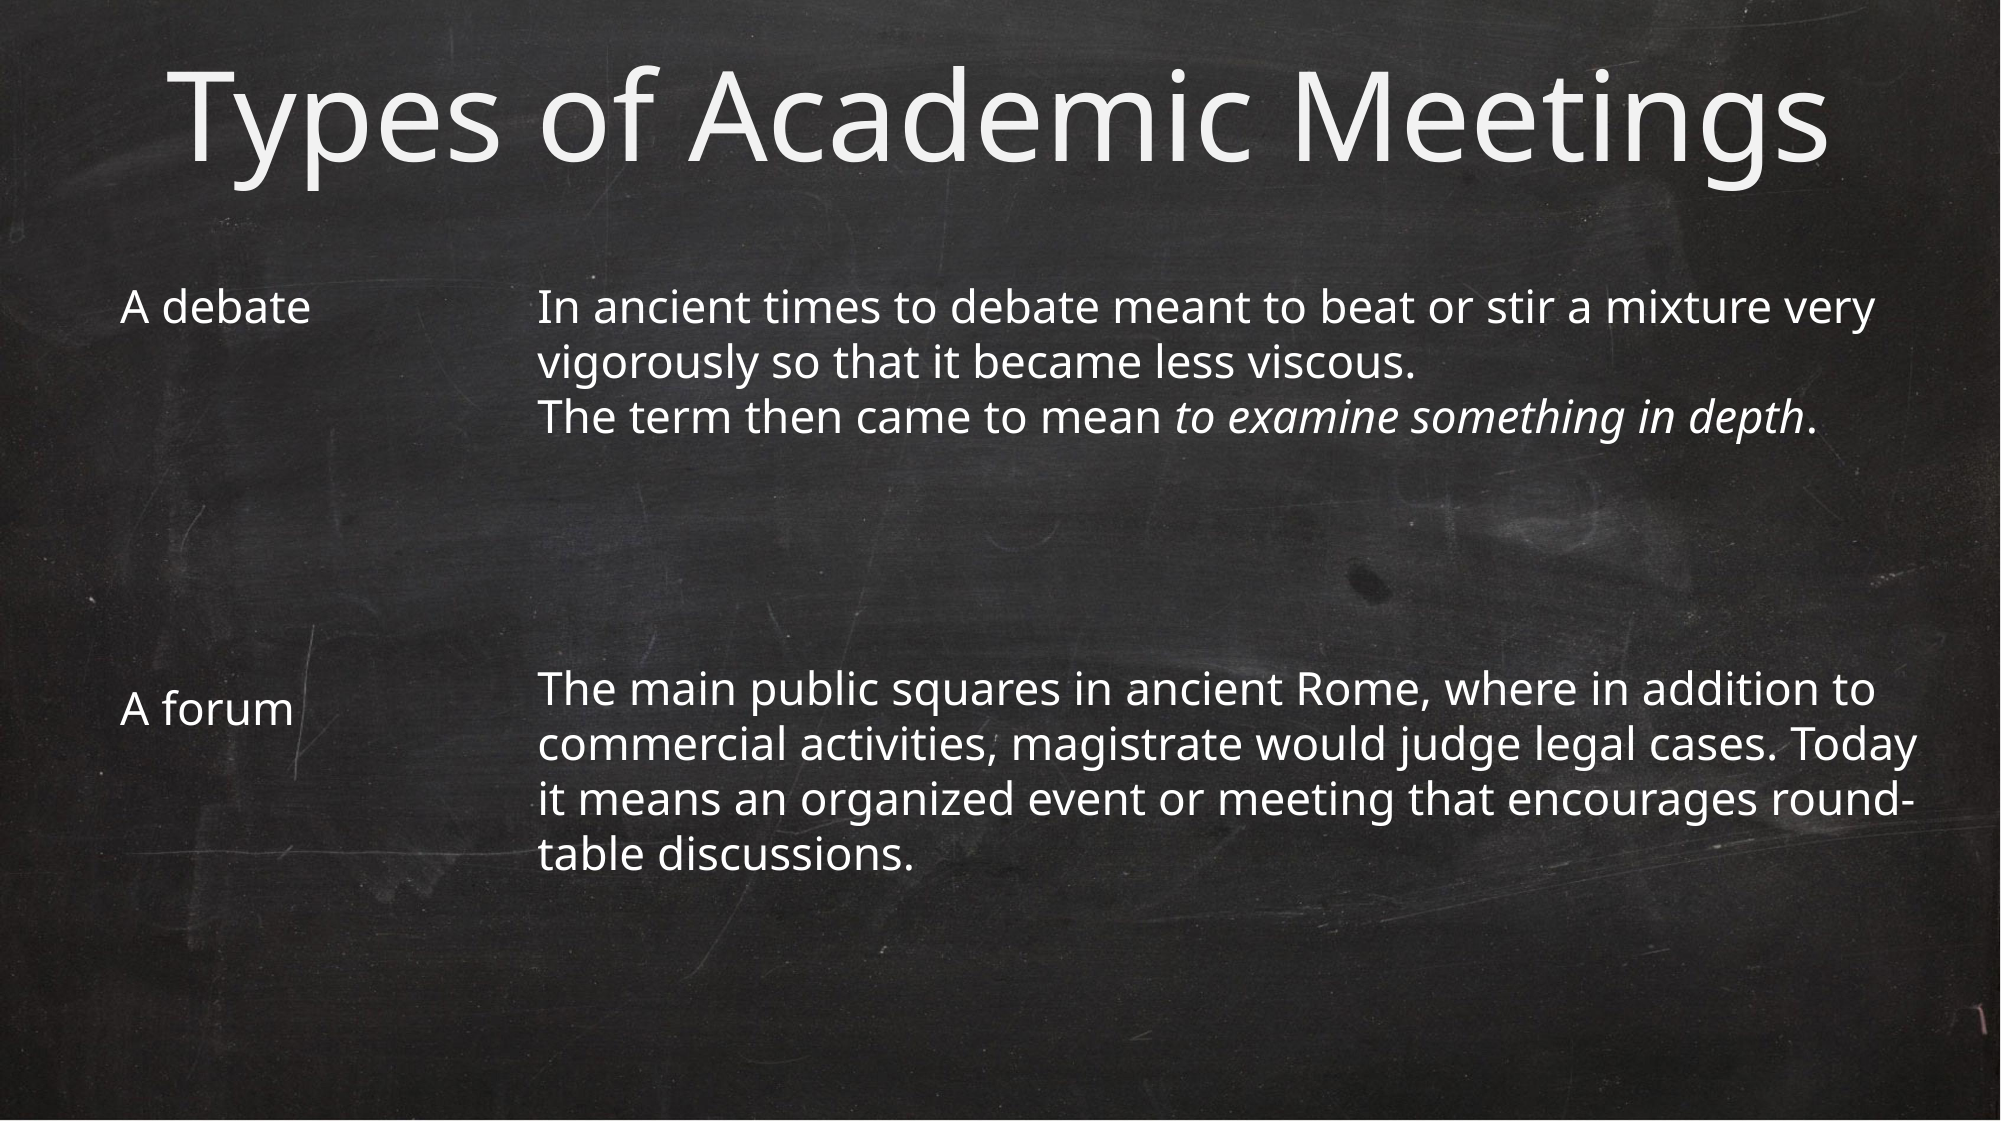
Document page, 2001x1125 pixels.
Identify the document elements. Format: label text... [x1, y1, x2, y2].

text_box A forum [105, 672, 436, 743]
text_box In ancient times to debate meant to beat or stir a mixture very vigorously so that it became less viscous. The term then came to mean to examine something in depth. [522, 270, 1940, 451]
text_box The main public squares in ancient Rome, where in addition to commercial activities, magistrate would judge legal cases. Today it means an organized event or meeting that encourages round-table discussions. [522, 652, 1940, 887]
text_box A debate [105, 270, 436, 341]
picture [0, 0, 2001, 1125]
title Types of Academic Meetings [60, 28, 1940, 197]
